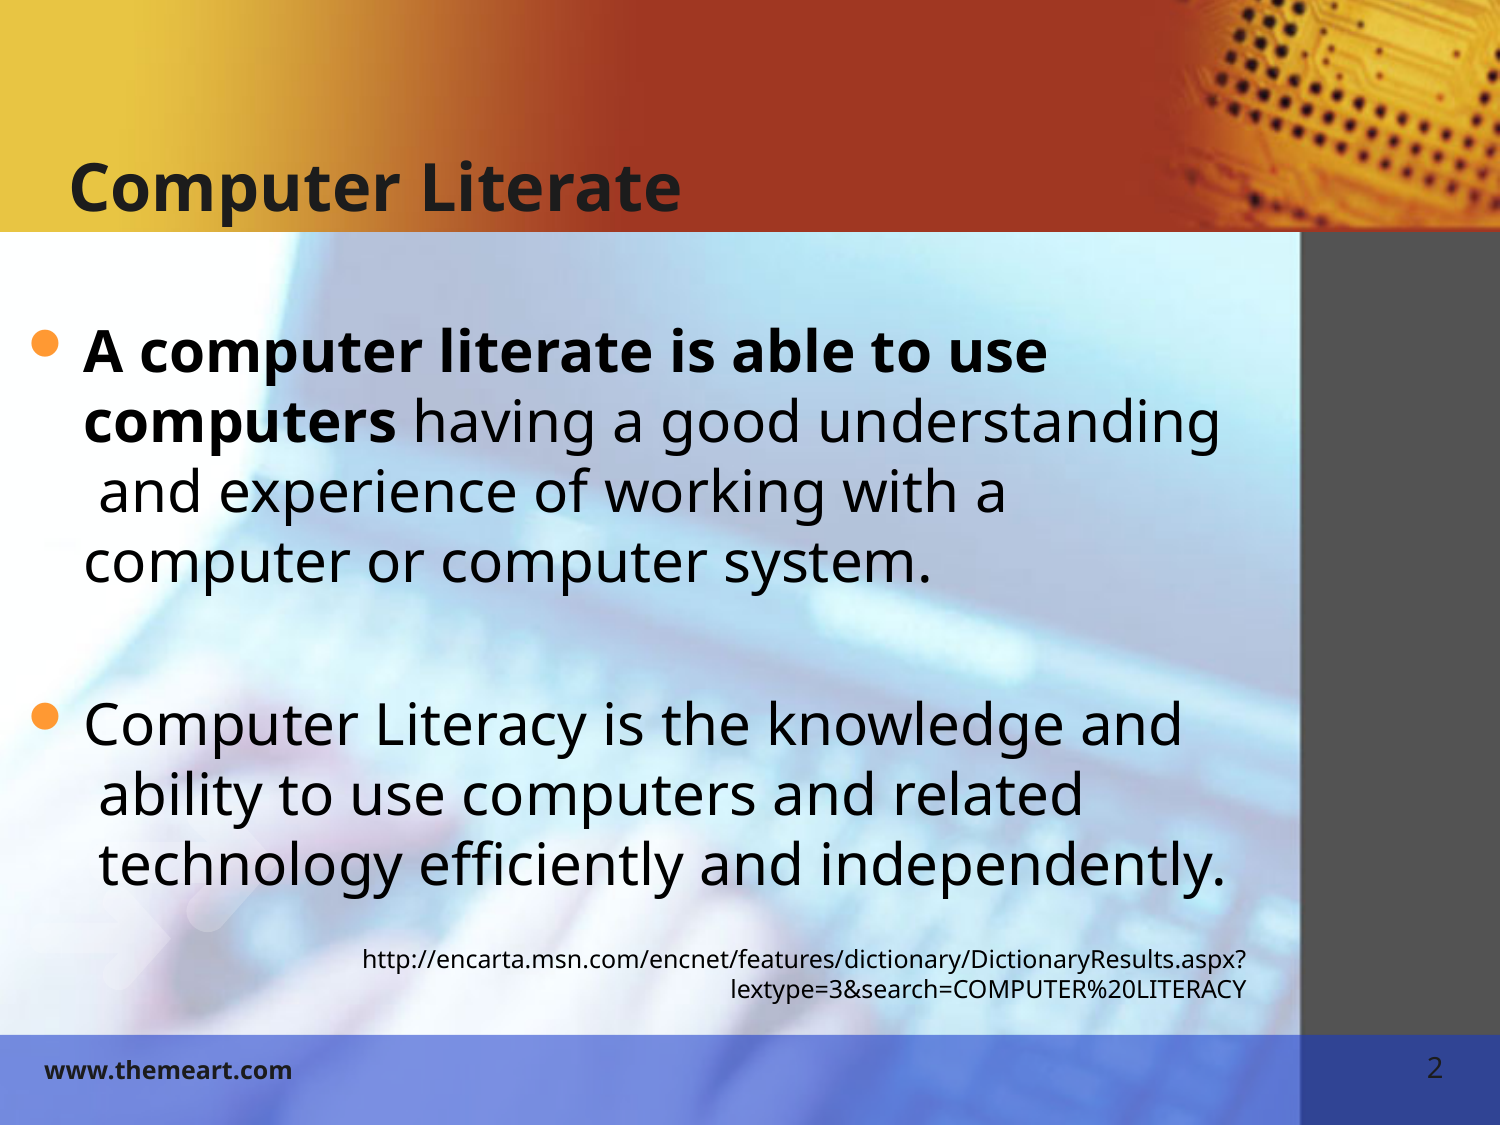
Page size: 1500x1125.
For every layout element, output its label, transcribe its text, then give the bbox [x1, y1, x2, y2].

title Computer Literate [52, 113, 1353, 256]
picture [0, 0, 1500, 1034]
list A computer literate is able to use computers having a good understanding and experience of working with a computer or computer system. Computer Literacy is the knowledge and ability to use computers and related technology efficiently and independently. http://encarta.msn.com/encnet/features/dictionary/DictionaryResults.aspx?lextype=3&search=COMPUTER%20LITERACY [12, 224, 1263, 958]
